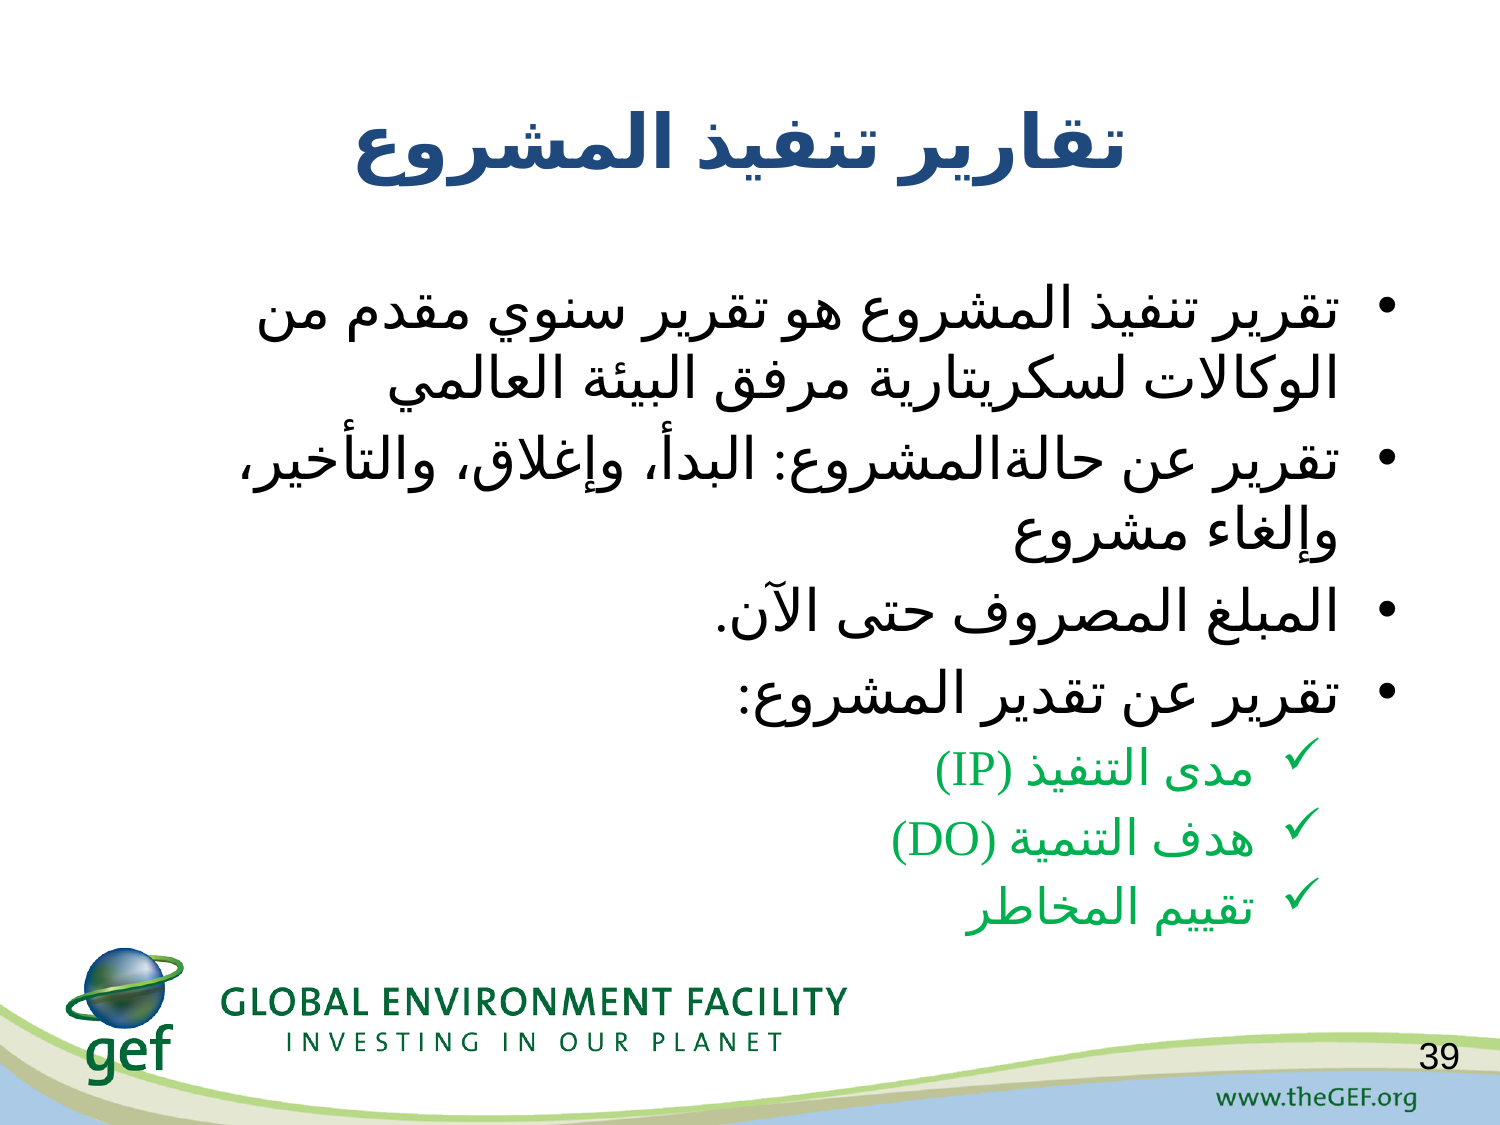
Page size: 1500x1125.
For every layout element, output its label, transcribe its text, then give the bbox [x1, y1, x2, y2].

slide_number 39 [1387, 1012, 1500, 1095]
title تقارير تنفيذ المشروع [74, 44, 1426, 233]
picture [0, 920, 1500, 1125]
list تقرير تنفيذ المشروع هو تقرير سنوي مقدم من الوكالات لسكريتارية مرفق البيئة العالمي تقرير عن حالةالمشروع: البدأ، وإغلاق، والتأخير، وإلغاء مشروع المبلغ المصروف حتى الآن. تقرير عن تقدير المشروع: مدى التنفيذ (IP) هدف التنمية (DO) تقييم المخاطر [74, 262, 1413, 963]
